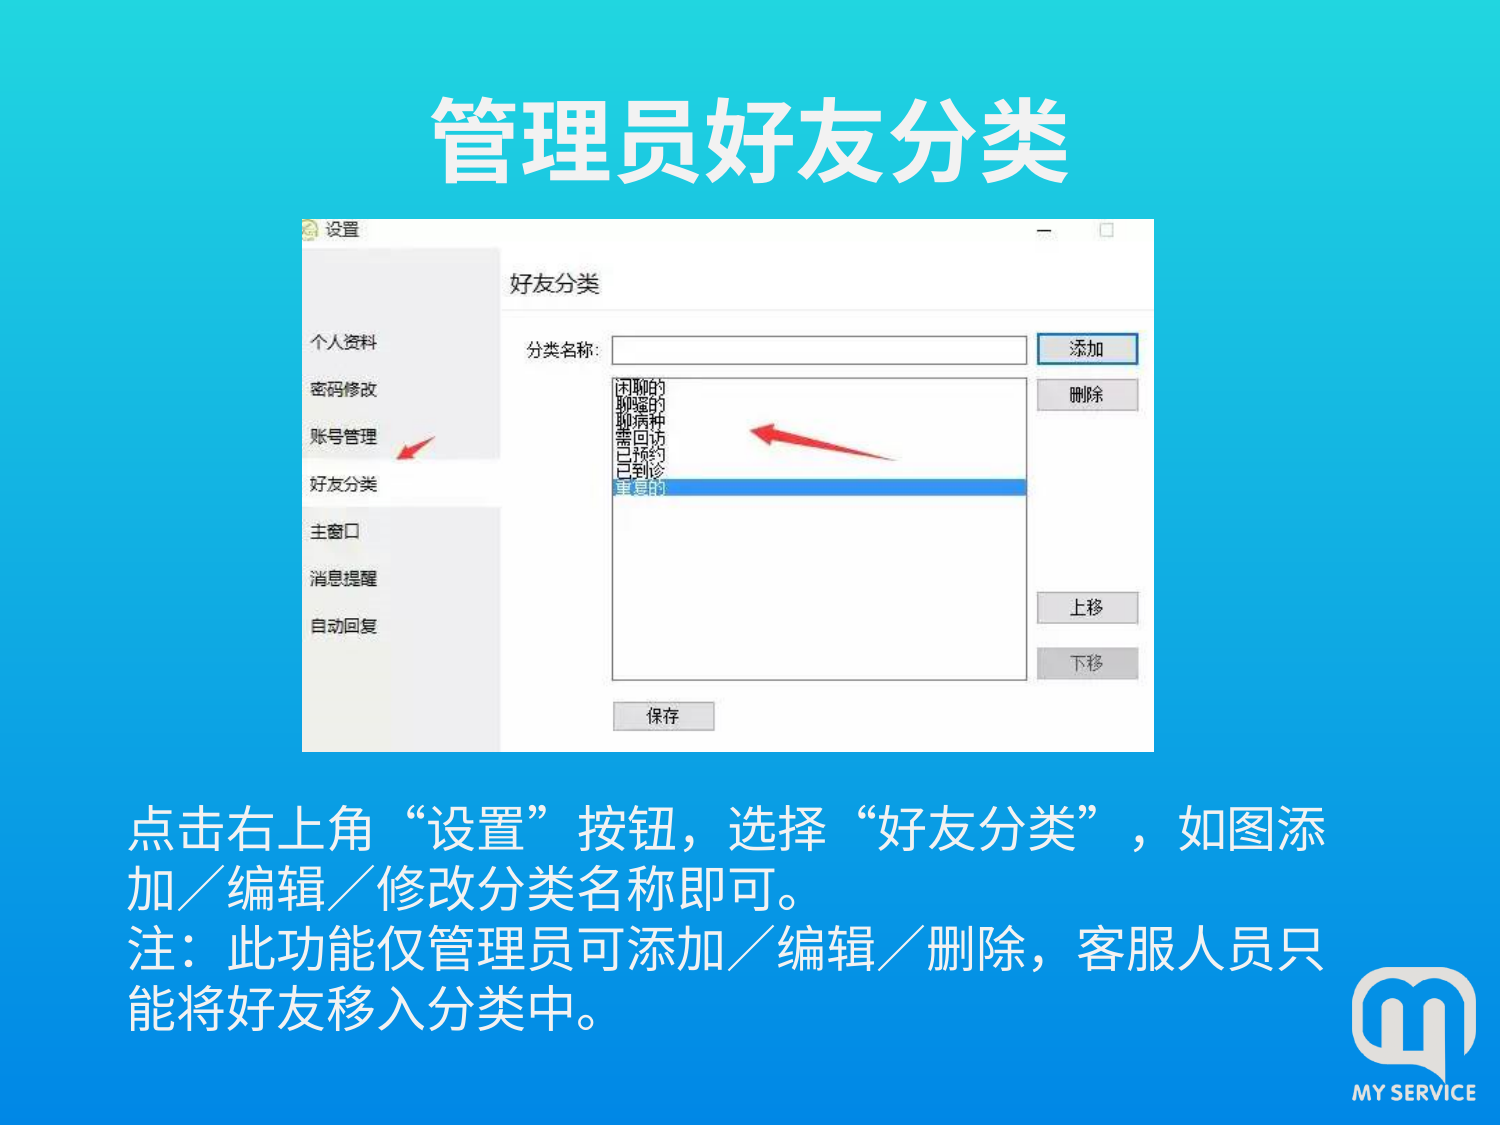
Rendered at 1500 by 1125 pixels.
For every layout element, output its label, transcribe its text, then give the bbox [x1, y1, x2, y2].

picture [1352, 967, 1476, 1107]
text_box 点击右上角“设置”按钮，选择“好友分类”，如图添加／编辑／修改分类名称即可。 注：此功能仅管理员可添加／编辑／删除，客服人员只能将好友移入分类中。 [112, 790, 1388, 1045]
title 管理员好友分类 [75, 45, 1425, 233]
picture [0, 219, 1500, 751]
